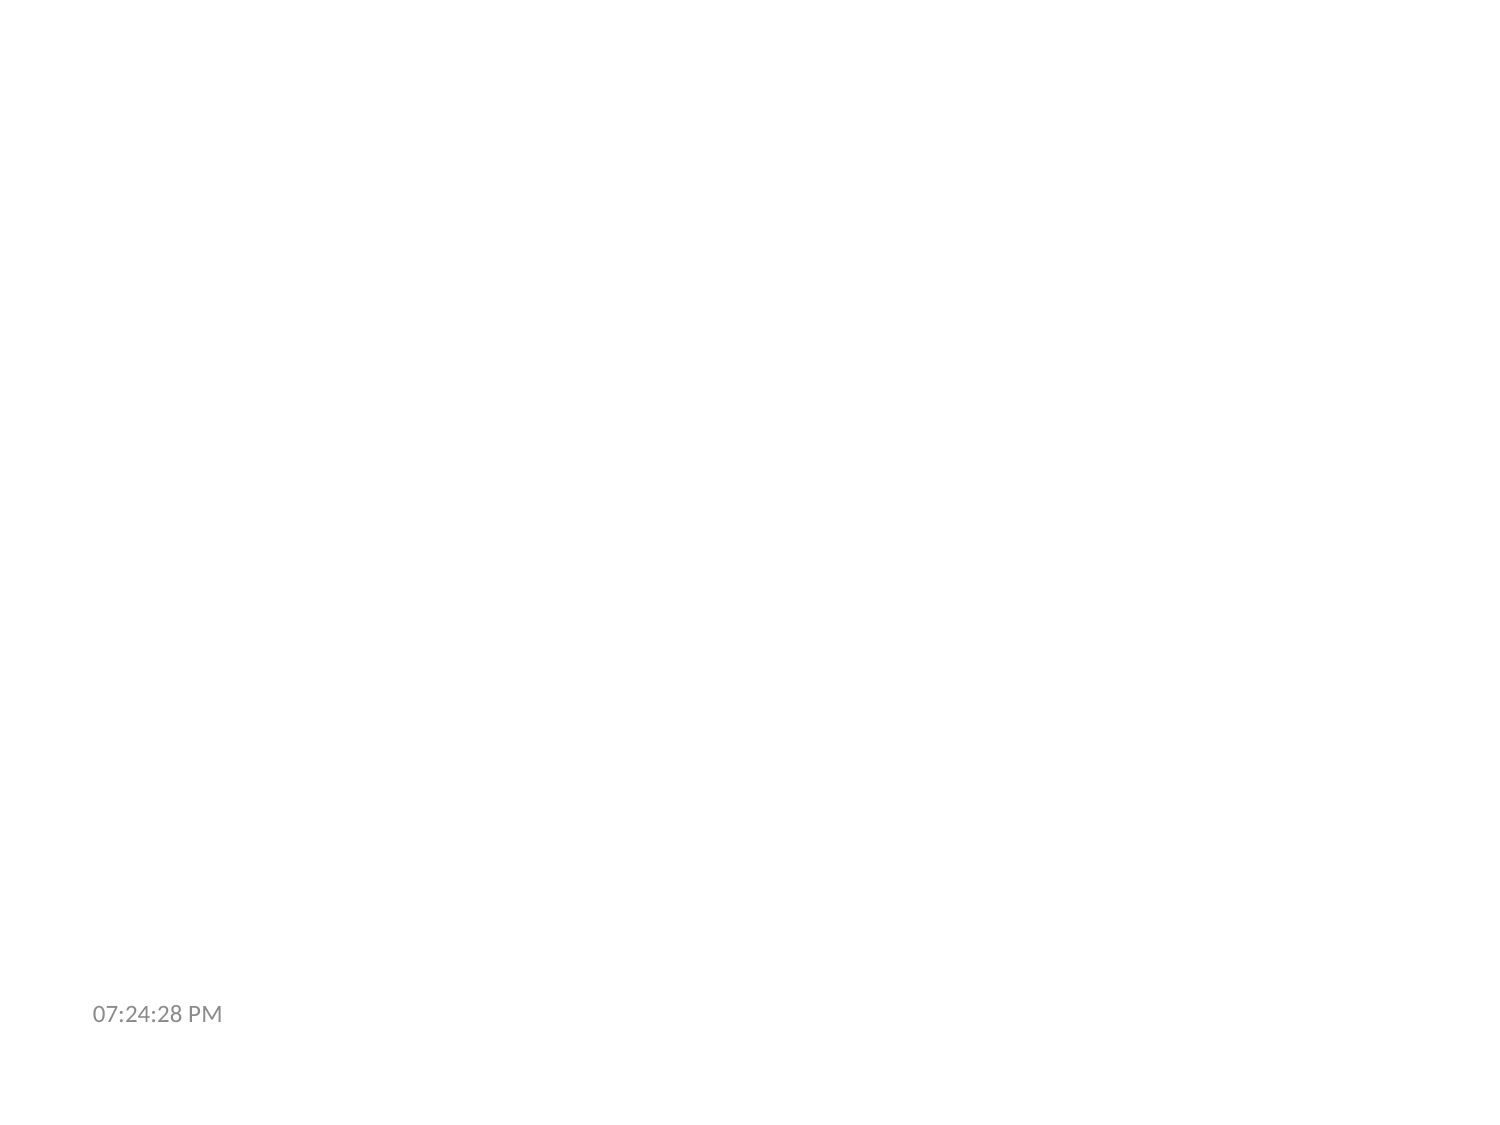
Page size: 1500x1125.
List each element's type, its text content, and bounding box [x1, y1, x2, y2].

text_box 3:35:09 PM [77, 982, 428, 1043]
